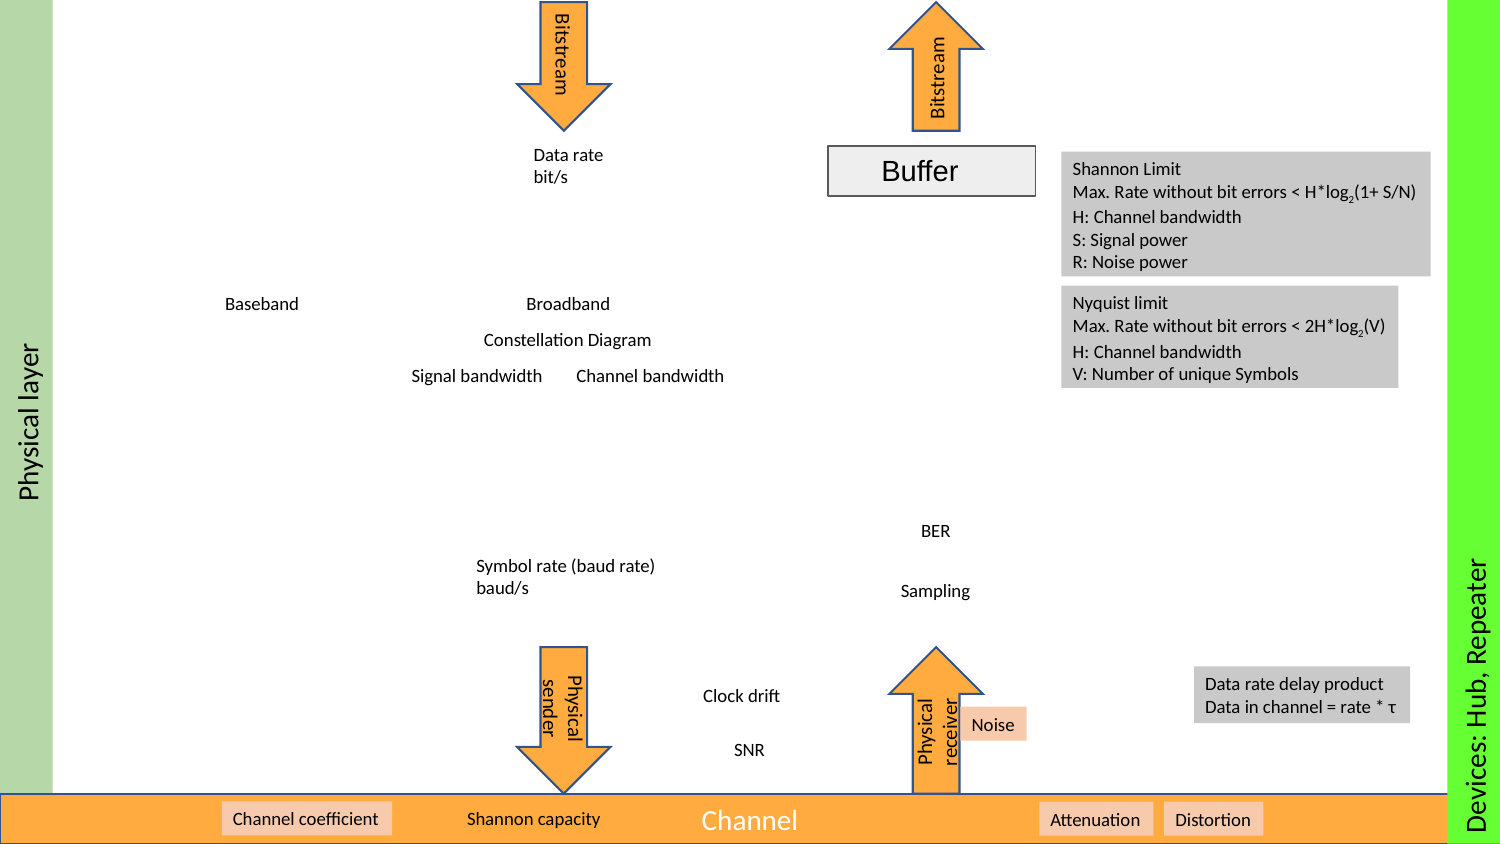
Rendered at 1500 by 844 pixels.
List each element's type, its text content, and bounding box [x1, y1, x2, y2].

text_box Nyquist limit Max. Rate without bit errors < 2H*log2(V) H: Channel bandwidth V: Number of unique Symbols [1061, 285, 1399, 388]
text_box Bitstream [517, 2, 611, 131]
text_box Channel bandwidth [565, 357, 738, 393]
text_box Physical receiver [889, 647, 983, 794]
text_box Buffer [866, 137, 1022, 205]
text_box BER [909, 513, 963, 548]
text_box Clock drift [691, 677, 793, 712]
text_box Attenuation [1039, 801, 1154, 836]
text_box Noise [960, 706, 1027, 741]
text_box Broadband [515, 286, 622, 321]
text_box Baseband [213, 286, 312, 321]
text_box Shannon Limit Max. Rate without bit errors < H*log2(1+ S/N) H: Channel bandwidth S: Signal power R: Noise power [1061, 151, 1431, 277]
text_box [827, 146, 866, 197]
text_box Shannon capacity [455, 801, 614, 836]
text_box Channel [57, 793, 1447, 844]
text_box [1022, 146, 1036, 197]
text_box Sampling [889, 572, 983, 607]
text_box Distortion [1164, 801, 1264, 836]
text_box Signal bandwidth [400, 357, 556, 392]
text_box Channel coefficient [221, 801, 393, 836]
text_box Data rate delay product Data in channel = rate * τ [1194, 666, 1411, 724]
text_box Data rate bit/s [522, 136, 616, 171]
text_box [0, 0, 53, 844]
text_box Devices: Hub, Repeater [1450, 471, 1497, 844]
text_box Constellation Diagram [472, 322, 666, 357]
text_box Physical sender [517, 647, 611, 794]
text_box Symbol rate (baud rate) baud/s [465, 547, 673, 582]
text_box Bitstream [889, 2, 983, 131]
text_box [1447, 0, 1500, 844]
text_box SNR [723, 732, 777, 767]
